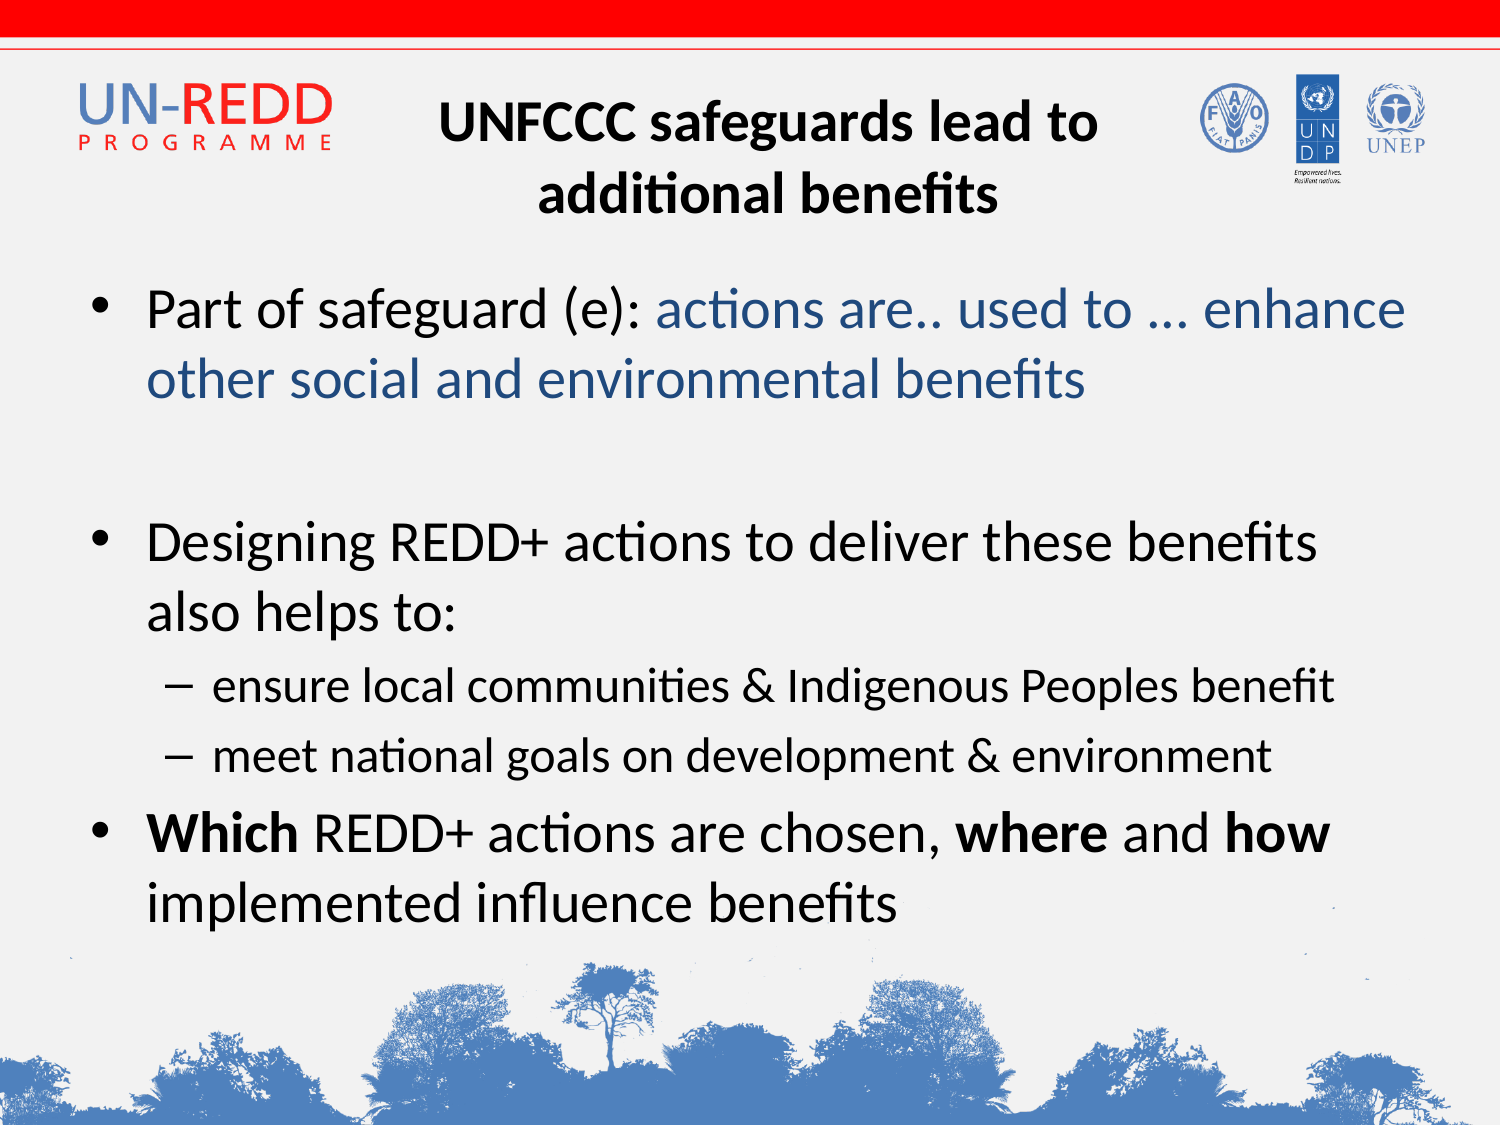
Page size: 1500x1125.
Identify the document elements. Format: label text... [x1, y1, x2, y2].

picture [0, 821, 1500, 1125]
list Part of safeguard (e): actions are.. used to ... enhance other social and environmental benefits Designing REDD+ actions to deliver these benefits also helps to: ensure local communities & Indigenous Peoples benefit meet national goals on development & environment Which REDD+ actions are chosen, where and how implemented influence benefits [75, 262, 1425, 1005]
picture [1200, 74, 1425, 193]
picture [74, 74, 345, 155]
title UNFCCC safeguards lead to additional benefits [350, 75, 1188, 233]
